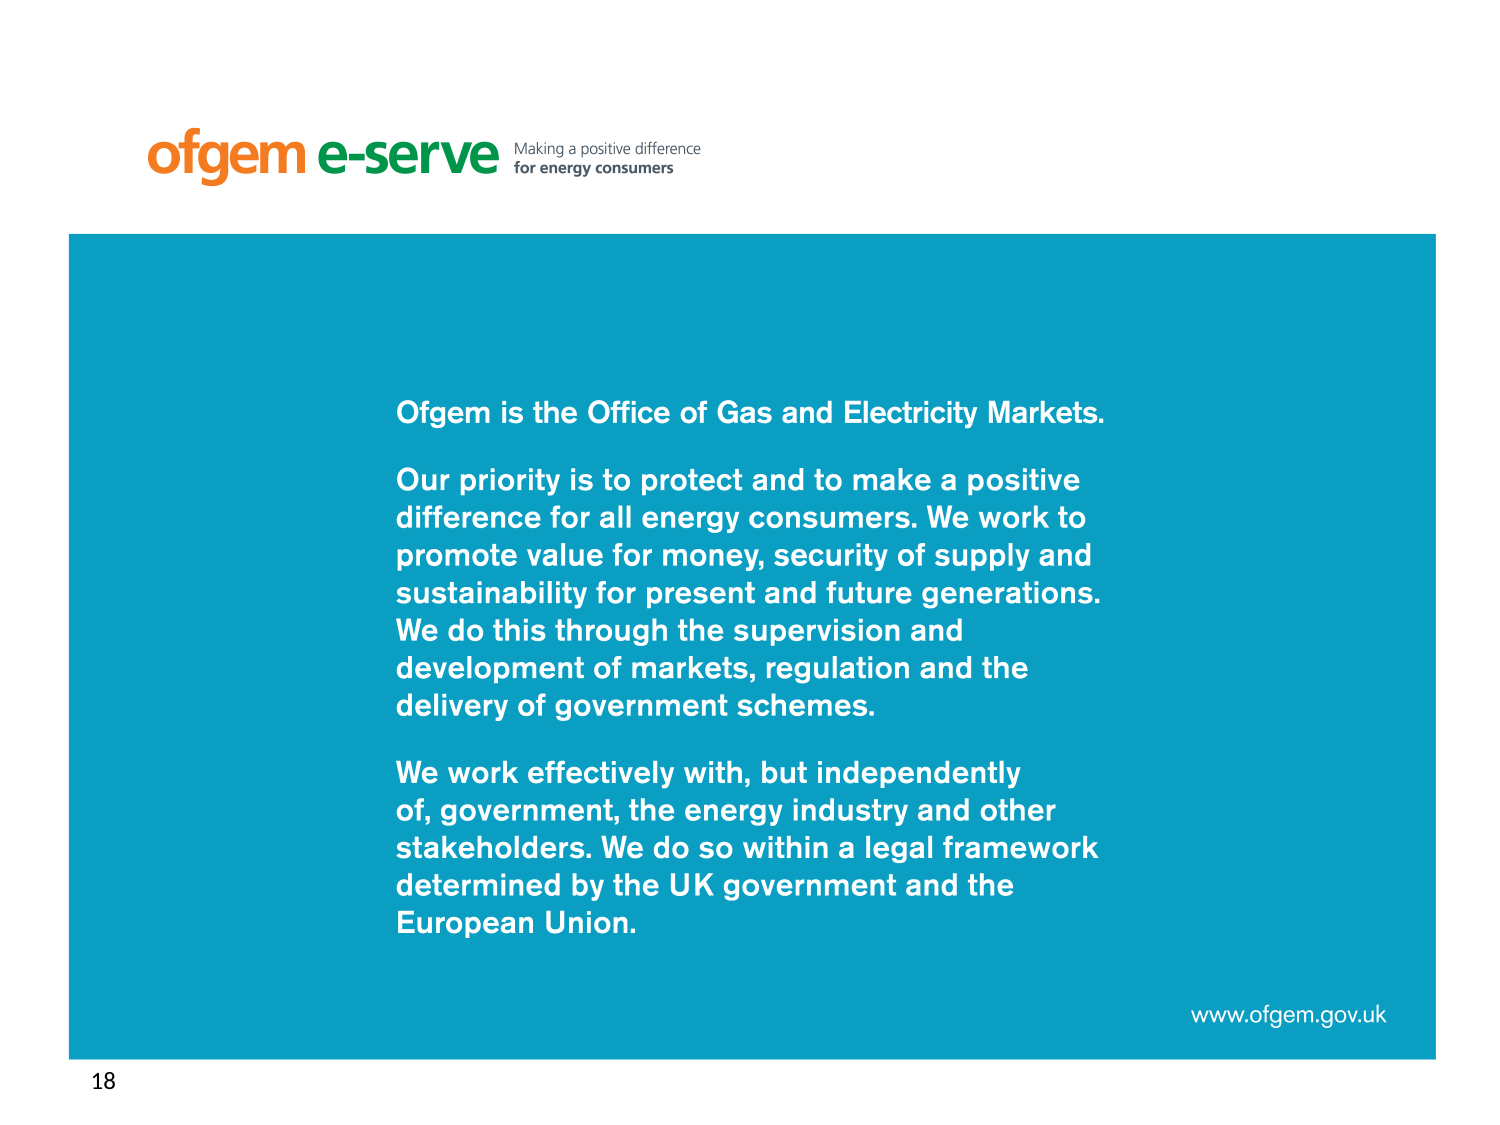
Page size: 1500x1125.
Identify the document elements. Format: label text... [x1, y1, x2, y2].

picture [448, 582, 457, 603]
picture [969, 475, 983, 495]
picture [881, 767, 895, 787]
picture [899, 550, 914, 566]
picture [840, 512, 862, 527]
picture [600, 762, 609, 783]
picture [802, 805, 815, 820]
picture [415, 588, 428, 603]
picture [745, 550, 758, 570]
picture [570, 550, 583, 565]
picture [546, 761, 564, 782]
picture [716, 762, 724, 783]
picture [792, 550, 806, 566]
picture [787, 512, 799, 527]
picture [630, 800, 638, 820]
picture [844, 761, 858, 783]
picture [814, 842, 827, 857]
picture [686, 805, 700, 820]
picture [743, 880, 758, 895]
picture [871, 880, 884, 895]
picture [972, 550, 986, 570]
picture [928, 506, 951, 527]
picture [691, 550, 706, 566]
picture [588, 550, 602, 566]
picture [653, 619, 666, 640]
picture [433, 875, 441, 895]
picture [666, 588, 674, 603]
picture [821, 512, 834, 527]
picture [1084, 836, 1097, 857]
picture [1029, 843, 1049, 857]
picture [968, 875, 977, 895]
picture [575, 657, 583, 678]
picture [1047, 805, 1055, 820]
picture [444, 512, 459, 528]
picture [939, 663, 952, 678]
picture [415, 799, 423, 820]
picture [430, 407, 445, 428]
picture [708, 625, 723, 641]
picture [1072, 843, 1080, 857]
picture [627, 700, 635, 715]
picture [960, 588, 973, 603]
picture [1053, 842, 1068, 858]
picture [513, 663, 536, 678]
picture [543, 550, 556, 565]
picture [956, 843, 963, 857]
picture [595, 917, 610, 933]
picture [416, 700, 430, 716]
picture [397, 694, 411, 716]
picture [991, 550, 1005, 570]
picture [643, 475, 657, 495]
picture [789, 625, 803, 641]
picture [466, 917, 480, 937]
picture [1073, 402, 1097, 423]
picture [444, 880, 458, 895]
picture [492, 768, 500, 782]
picture [896, 588, 911, 603]
picture [763, 761, 777, 783]
picture [944, 836, 952, 857]
picture [473, 512, 487, 528]
picture [931, 407, 944, 423]
picture [772, 475, 784, 490]
picture [492, 512, 505, 527]
picture [1013, 407, 1026, 423]
picture [559, 663, 572, 678]
picture [563, 582, 571, 603]
picture [735, 625, 748, 641]
picture [671, 874, 688, 895]
picture [1377, 1005, 1381, 1022]
picture [442, 805, 456, 825]
picture [644, 550, 651, 565]
picture [856, 582, 864, 603]
picture [835, 700, 850, 716]
picture [783, 407, 796, 423]
picture [459, 842, 474, 858]
picture [1040, 550, 1053, 565]
picture [708, 512, 722, 532]
picture [1057, 407, 1071, 423]
picture [639, 407, 651, 423]
picture [733, 469, 742, 490]
picture [930, 625, 943, 640]
picture [767, 663, 775, 678]
picture [398, 842, 410, 858]
picture [461, 475, 475, 495]
picture [954, 799, 968, 820]
picture [787, 836, 801, 857]
picture [1062, 588, 1074, 603]
picture [523, 836, 537, 858]
picture [937, 805, 950, 820]
picture [750, 805, 765, 825]
picture [484, 700, 492, 715]
picture [655, 407, 669, 423]
picture [627, 588, 635, 603]
picture [867, 625, 882, 641]
picture [626, 874, 639, 895]
picture [661, 768, 673, 788]
picture [722, 805, 736, 820]
picture [536, 469, 544, 490]
picture [935, 761, 949, 783]
picture [871, 407, 885, 423]
picture [417, 550, 424, 565]
picture [966, 842, 979, 858]
picture [570, 917, 582, 932]
picture [397, 506, 411, 528]
picture [886, 625, 899, 640]
picture [977, 588, 992, 603]
picture [910, 842, 923, 858]
picture [868, 588, 881, 603]
picture [957, 657, 971, 678]
picture [1011, 842, 1026, 858]
picture [448, 407, 463, 423]
picture [624, 550, 639, 566]
picture [484, 917, 498, 933]
picture [903, 402, 911, 422]
picture [1007, 768, 1020, 788]
picture [591, 880, 603, 900]
picture [953, 550, 967, 565]
picture [551, 506, 560, 527]
picture [475, 663, 490, 678]
picture [744, 843, 765, 857]
picture [614, 917, 627, 932]
picture [468, 625, 483, 641]
picture [397, 874, 411, 895]
picture [547, 911, 564, 933]
picture [449, 768, 469, 782]
picture [767, 512, 782, 528]
picture [1059, 550, 1071, 565]
picture [840, 842, 853, 858]
picture [762, 880, 774, 895]
picture [820, 799, 833, 820]
picture [527, 880, 542, 895]
picture [542, 805, 565, 820]
picture [648, 588, 662, 608]
picture [659, 805, 674, 820]
picture [918, 767, 930, 782]
picture [702, 700, 715, 715]
picture [809, 700, 831, 715]
picture [724, 880, 739, 900]
picture [1059, 507, 1067, 527]
picture [628, 842, 642, 858]
picture [1301, 1011, 1306, 1022]
picture [398, 401, 418, 423]
picture [777, 880, 792, 895]
picture [916, 544, 925, 565]
picture [852, 880, 867, 895]
picture [826, 475, 841, 490]
picture [449, 619, 463, 641]
picture [614, 875, 622, 895]
picture [771, 625, 785, 645]
picture [433, 588, 446, 603]
picture [1064, 475, 1079, 490]
picture [532, 625, 545, 641]
picture [608, 588, 623, 603]
picture [676, 588, 690, 603]
picture [604, 800, 612, 820]
picture [1049, 475, 1061, 490]
picture [671, 475, 686, 490]
picture [710, 550, 723, 565]
picture [447, 917, 462, 933]
picture [881, 475, 894, 490]
picture [657, 700, 679, 715]
picture [420, 401, 429, 422]
picture [989, 401, 1009, 422]
picture [522, 582, 536, 603]
picture [1070, 512, 1085, 528]
picture [698, 401, 707, 422]
picture [789, 469, 803, 490]
picture [954, 402, 976, 428]
picture [815, 469, 823, 490]
picture [460, 588, 473, 603]
picture [510, 407, 522, 423]
picture [562, 512, 577, 528]
picture [1023, 582, 1031, 603]
picture [491, 544, 499, 565]
picture [499, 475, 514, 490]
picture [503, 588, 516, 603]
picture [450, 700, 462, 715]
picture [942, 874, 956, 895]
picture [798, 762, 806, 782]
picture [874, 842, 888, 858]
picture [840, 663, 853, 678]
picture [842, 625, 855, 641]
picture [486, 588, 499, 603]
picture [1029, 805, 1043, 820]
picture [717, 842, 732, 858]
picture [1079, 588, 1092, 603]
picture [700, 475, 714, 490]
picture [504, 761, 516, 782]
picture [790, 700, 804, 716]
picture [449, 663, 464, 678]
picture [755, 700, 768, 716]
picture [501, 917, 515, 933]
picture [769, 805, 782, 825]
picture [781, 768, 794, 783]
picture [942, 588, 956, 603]
picture [827, 582, 836, 603]
picture [536, 694, 545, 715]
picture [899, 469, 913, 490]
picture [660, 663, 673, 678]
picture [540, 663, 554, 678]
picture [717, 475, 730, 490]
picture [925, 880, 938, 895]
picture [541, 842, 556, 858]
picture [679, 512, 693, 528]
picture [597, 582, 605, 603]
picture [827, 767, 839, 782]
picture [734, 663, 747, 678]
picture [413, 837, 421, 857]
picture [397, 805, 412, 820]
picture [534, 402, 542, 422]
picture [988, 762, 997, 783]
picture [896, 663, 908, 678]
text_box 18 [2, 1034, 1500, 1125]
picture [1006, 475, 1019, 490]
picture [808, 625, 815, 640]
picture [753, 625, 766, 640]
picture [1030, 469, 1038, 490]
picture [478, 836, 491, 857]
picture [772, 694, 785, 715]
picture [595, 663, 610, 678]
picture [616, 625, 629, 640]
picture [664, 550, 686, 565]
picture [698, 512, 705, 527]
picture [796, 880, 804, 895]
picture [690, 619, 704, 640]
picture [857, 805, 870, 820]
picture [689, 657, 703, 678]
picture [1004, 512, 1019, 528]
picture [862, 767, 877, 783]
picture [422, 767, 437, 783]
picture [705, 805, 717, 820]
picture [1031, 408, 1038, 422]
picture [694, 588, 707, 603]
picture [547, 475, 559, 495]
picture [885, 512, 893, 527]
picture [416, 663, 430, 678]
picture [441, 475, 449, 490]
picture [741, 407, 754, 423]
picture [474, 880, 497, 895]
picture [585, 767, 597, 783]
picture [473, 550, 488, 566]
picture [612, 657, 621, 678]
picture [727, 550, 742, 566]
picture [520, 917, 532, 932]
picture [1016, 550, 1029, 570]
picture [758, 407, 771, 423]
picture [397, 657, 411, 678]
picture [896, 512, 909, 528]
picture [556, 700, 570, 720]
picture [506, 619, 519, 640]
picture [1012, 663, 1027, 678]
picture [1076, 544, 1090, 565]
picture [921, 663, 934, 678]
picture [635, 767, 649, 783]
picture [494, 620, 502, 640]
picture [1041, 401, 1054, 422]
picture [995, 657, 1008, 678]
picture [984, 842, 1007, 857]
picture [895, 805, 907, 825]
picture [912, 625, 925, 640]
picture [569, 805, 583, 820]
picture [466, 407, 489, 422]
picture [588, 805, 600, 820]
picture [916, 475, 930, 490]
picture [416, 880, 430, 895]
picture [953, 767, 968, 783]
picture [495, 700, 507, 720]
picture [775, 837, 784, 858]
picture [839, 805, 852, 820]
picture [673, 842, 688, 858]
picture [601, 512, 614, 527]
picture [423, 506, 442, 527]
picture [726, 512, 738, 532]
picture [545, 874, 559, 895]
picture [818, 625, 831, 640]
picture [518, 475, 526, 490]
picture [575, 700, 590, 716]
picture [465, 700, 480, 716]
picture [854, 475, 877, 490]
picture [914, 407, 922, 422]
picture [718, 401, 737, 423]
picture [888, 407, 901, 423]
picture [817, 401, 831, 423]
picture [808, 880, 820, 895]
picture [641, 799, 655, 820]
picture [795, 663, 809, 683]
picture [867, 512, 881, 528]
picture [684, 700, 698, 716]
picture [529, 767, 543, 783]
picture [972, 767, 985, 782]
picture [987, 475, 1002, 490]
picture [678, 663, 686, 678]
picture [919, 805, 932, 820]
picture [827, 550, 840, 565]
picture [494, 805, 508, 820]
picture [545, 401, 558, 422]
picture [846, 401, 861, 422]
picture [706, 663, 720, 678]
picture [620, 768, 632, 782]
picture [784, 588, 797, 603]
picture [639, 700, 652, 715]
picture [884, 805, 892, 820]
picture [423, 475, 436, 490]
picture [750, 512, 764, 528]
picture [609, 700, 623, 716]
picture [839, 588, 852, 603]
picture [662, 512, 675, 527]
picture [443, 836, 456, 857]
picture [1263, 1007, 1268, 1022]
picture [825, 880, 848, 895]
picture [571, 842, 584, 858]
picture [528, 550, 540, 565]
picture [678, 620, 687, 640]
picture [723, 657, 731, 678]
picture [562, 407, 576, 423]
picture [0, 0, 1500, 1125]
picture [1006, 588, 1020, 603]
picture [996, 588, 1004, 603]
picture [582, 512, 589, 527]
picture [718, 695, 727, 715]
picture [574, 588, 586, 608]
picture [681, 407, 696, 423]
picture [614, 475, 629, 490]
picture [981, 805, 996, 820]
picture [689, 469, 697, 490]
picture [804, 512, 817, 528]
picture [567, 767, 581, 783]
picture [953, 512, 968, 528]
picture [739, 700, 752, 716]
picture [765, 588, 779, 603]
picture [446, 550, 469, 565]
picture [603, 469, 612, 490]
picture [633, 663, 655, 678]
picture [568, 619, 581, 640]
picture [519, 700, 534, 716]
picture [1042, 588, 1057, 603]
picture [427, 550, 442, 566]
picture [907, 880, 920, 895]
picture [876, 663, 891, 678]
picture [696, 874, 712, 895]
picture [398, 550, 412, 570]
picture [587, 625, 594, 640]
picture [478, 805, 491, 820]
picture [1011, 799, 1024, 820]
picture [560, 843, 568, 857]
picture [602, 836, 626, 857]
picture [728, 761, 741, 782]
picture [398, 468, 418, 490]
picture [463, 512, 471, 527]
picture [886, 588, 894, 603]
picture [980, 874, 994, 895]
picture [437, 918, 444, 932]
picture [661, 475, 669, 490]
picture [434, 663, 446, 678]
picture [923, 588, 937, 608]
picture [942, 475, 955, 490]
picture [809, 550, 823, 566]
picture [510, 880, 523, 895]
picture [573, 874, 587, 895]
picture [460, 805, 475, 820]
picture [524, 805, 537, 820]
picture [801, 407, 813, 422]
picture [463, 880, 470, 895]
picture [998, 880, 1013, 895]
picture [502, 550, 516, 566]
picture [745, 582, 754, 603]
picture [685, 768, 705, 782]
picture [887, 875, 896, 895]
picture [579, 475, 592, 490]
picture [495, 663, 509, 683]
picture [711, 588, 725, 603]
picture [983, 657, 991, 678]
picture [593, 700, 605, 715]
picture [473, 767, 488, 783]
picture [899, 767, 913, 783]
picture [654, 836, 668, 858]
picture [611, 401, 629, 422]
picture [947, 619, 961, 641]
picture [634, 625, 648, 645]
picture [729, 588, 742, 603]
picture [643, 880, 658, 895]
picture [597, 625, 611, 641]
picture [777, 663, 792, 678]
picture [613, 544, 622, 565]
picture [556, 620, 564, 640]
picture [740, 805, 748, 820]
picture [397, 619, 421, 640]
picture [399, 911, 414, 932]
picture [863, 544, 887, 570]
picture [425, 842, 438, 858]
picture [1034, 506, 1047, 527]
picture [701, 842, 713, 858]
picture [643, 512, 657, 528]
picture [1023, 512, 1031, 527]
picture [753, 475, 766, 490]
picture [892, 842, 906, 863]
picture [854, 700, 866, 716]
picture [397, 761, 421, 782]
picture [589, 401, 609, 423]
picture [936, 550, 949, 566]
picture [418, 918, 431, 933]
picture [801, 582, 815, 603]
picture [872, 800, 881, 820]
picture [509, 512, 522, 528]
picture [496, 842, 511, 858]
picture [999, 800, 1007, 820]
picture [857, 657, 865, 678]
picture [980, 512, 1000, 527]
picture [815, 663, 828, 678]
picture [525, 512, 540, 528]
picture [422, 625, 437, 641]
picture [480, 475, 487, 490]
picture [776, 550, 788, 566]
picture [846, 550, 853, 565]
picture [513, 805, 520, 820]
picture [398, 588, 410, 603]
